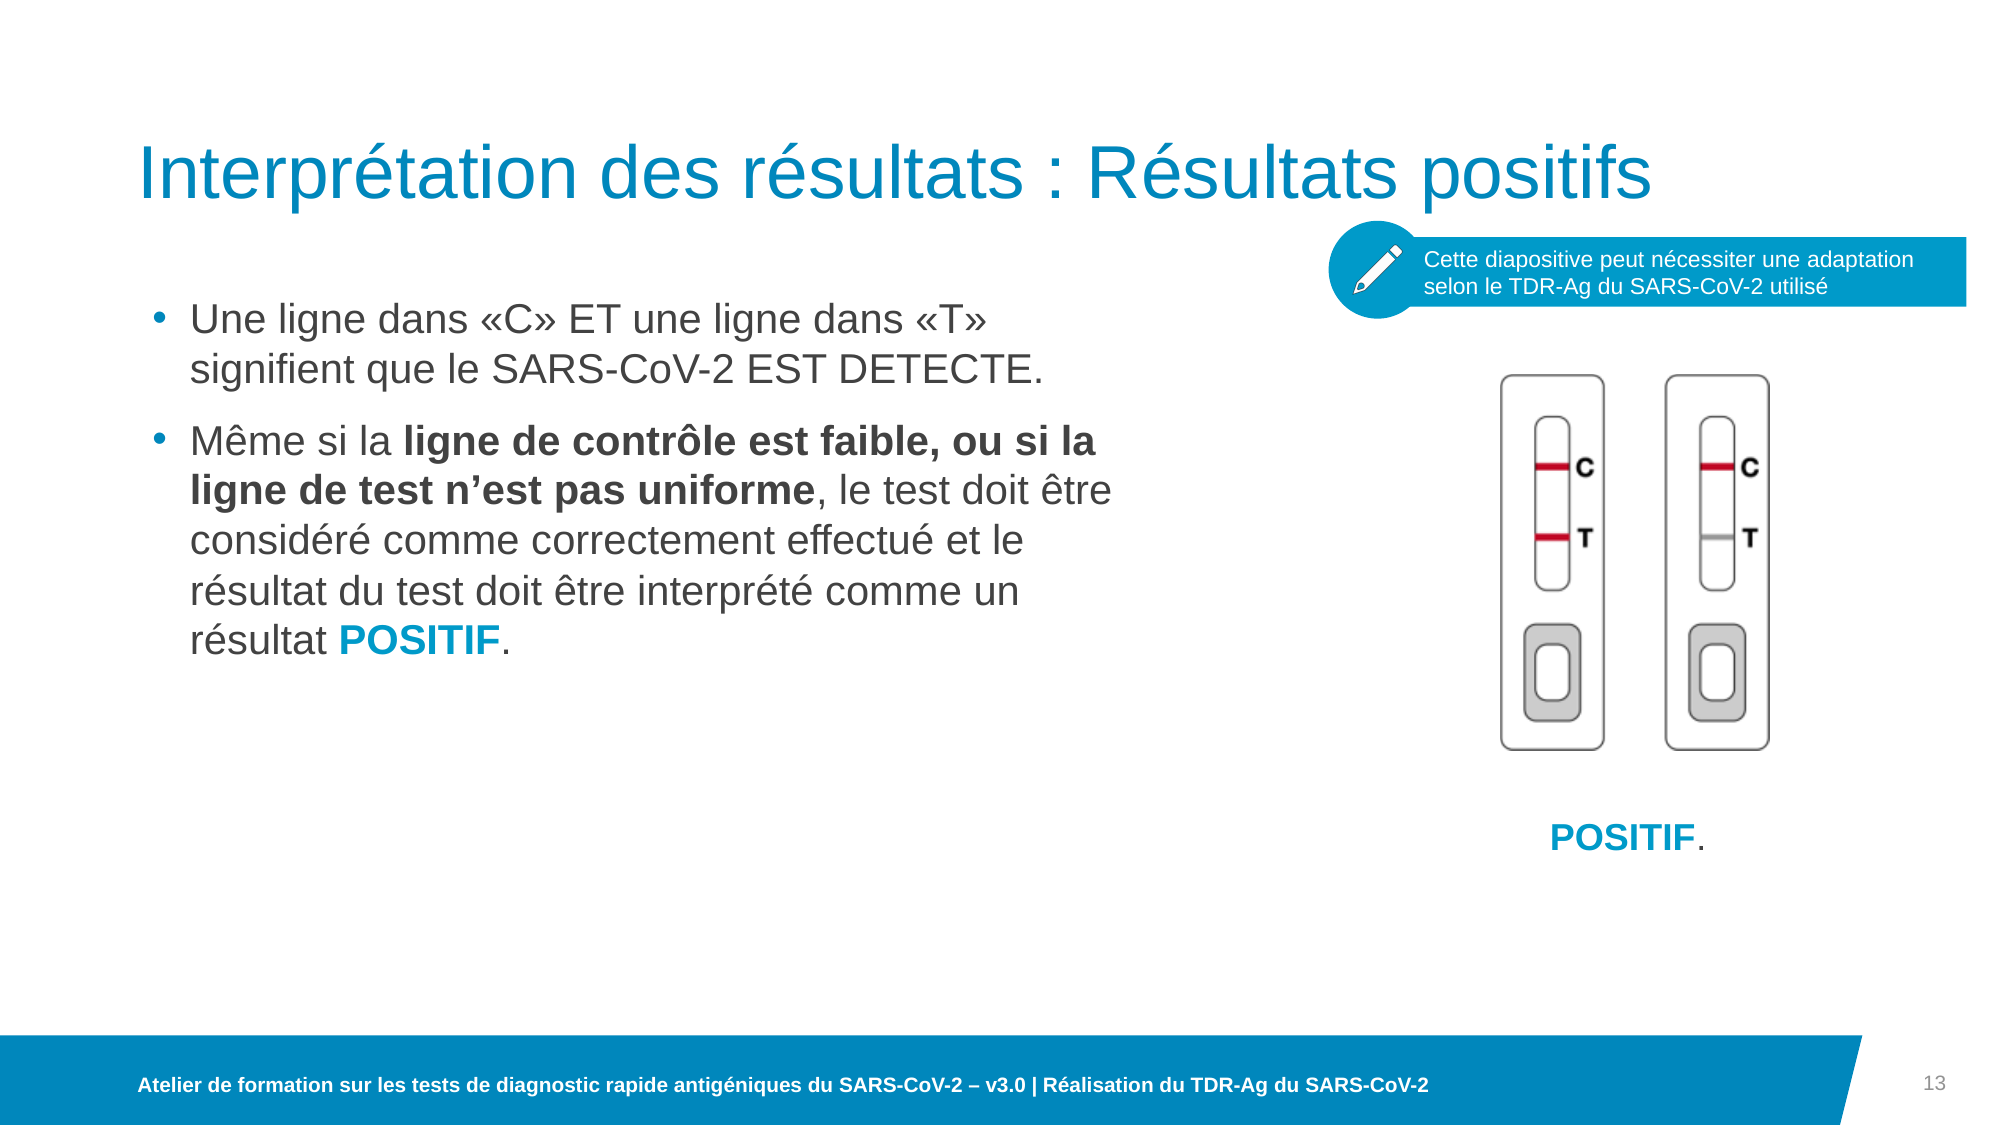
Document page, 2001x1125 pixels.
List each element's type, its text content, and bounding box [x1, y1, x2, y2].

slide_number 13 [1862, 1035, 1947, 1125]
picture [1500, 374, 1770, 751]
title Interprétation des résultats : Résultats positifs [137, 59, 1863, 215]
list Une ligne dans «C» ET une ligne dans «T» signifient que le SARS-CoV-2 EST DETECTE. Même si la ligne de contrôle est faible, ou si la ligne de test n’est pas uniforme, le test doit être considéré comme correctement effectué et le résultat du test doit être interprété comme un résultat POSITIF. [137, 284, 1163, 1014]
footer Atelier de formation sur les tests de diagnostic rapide antigéniques du SARS-CoV-2 – v3.0 | Réalisation du TDR-Ag du SARS-CoV-2 [137, 1042, 1468, 1125]
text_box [1328, 220, 1967, 319]
text_box POSITIF. [1535, 805, 1735, 866]
